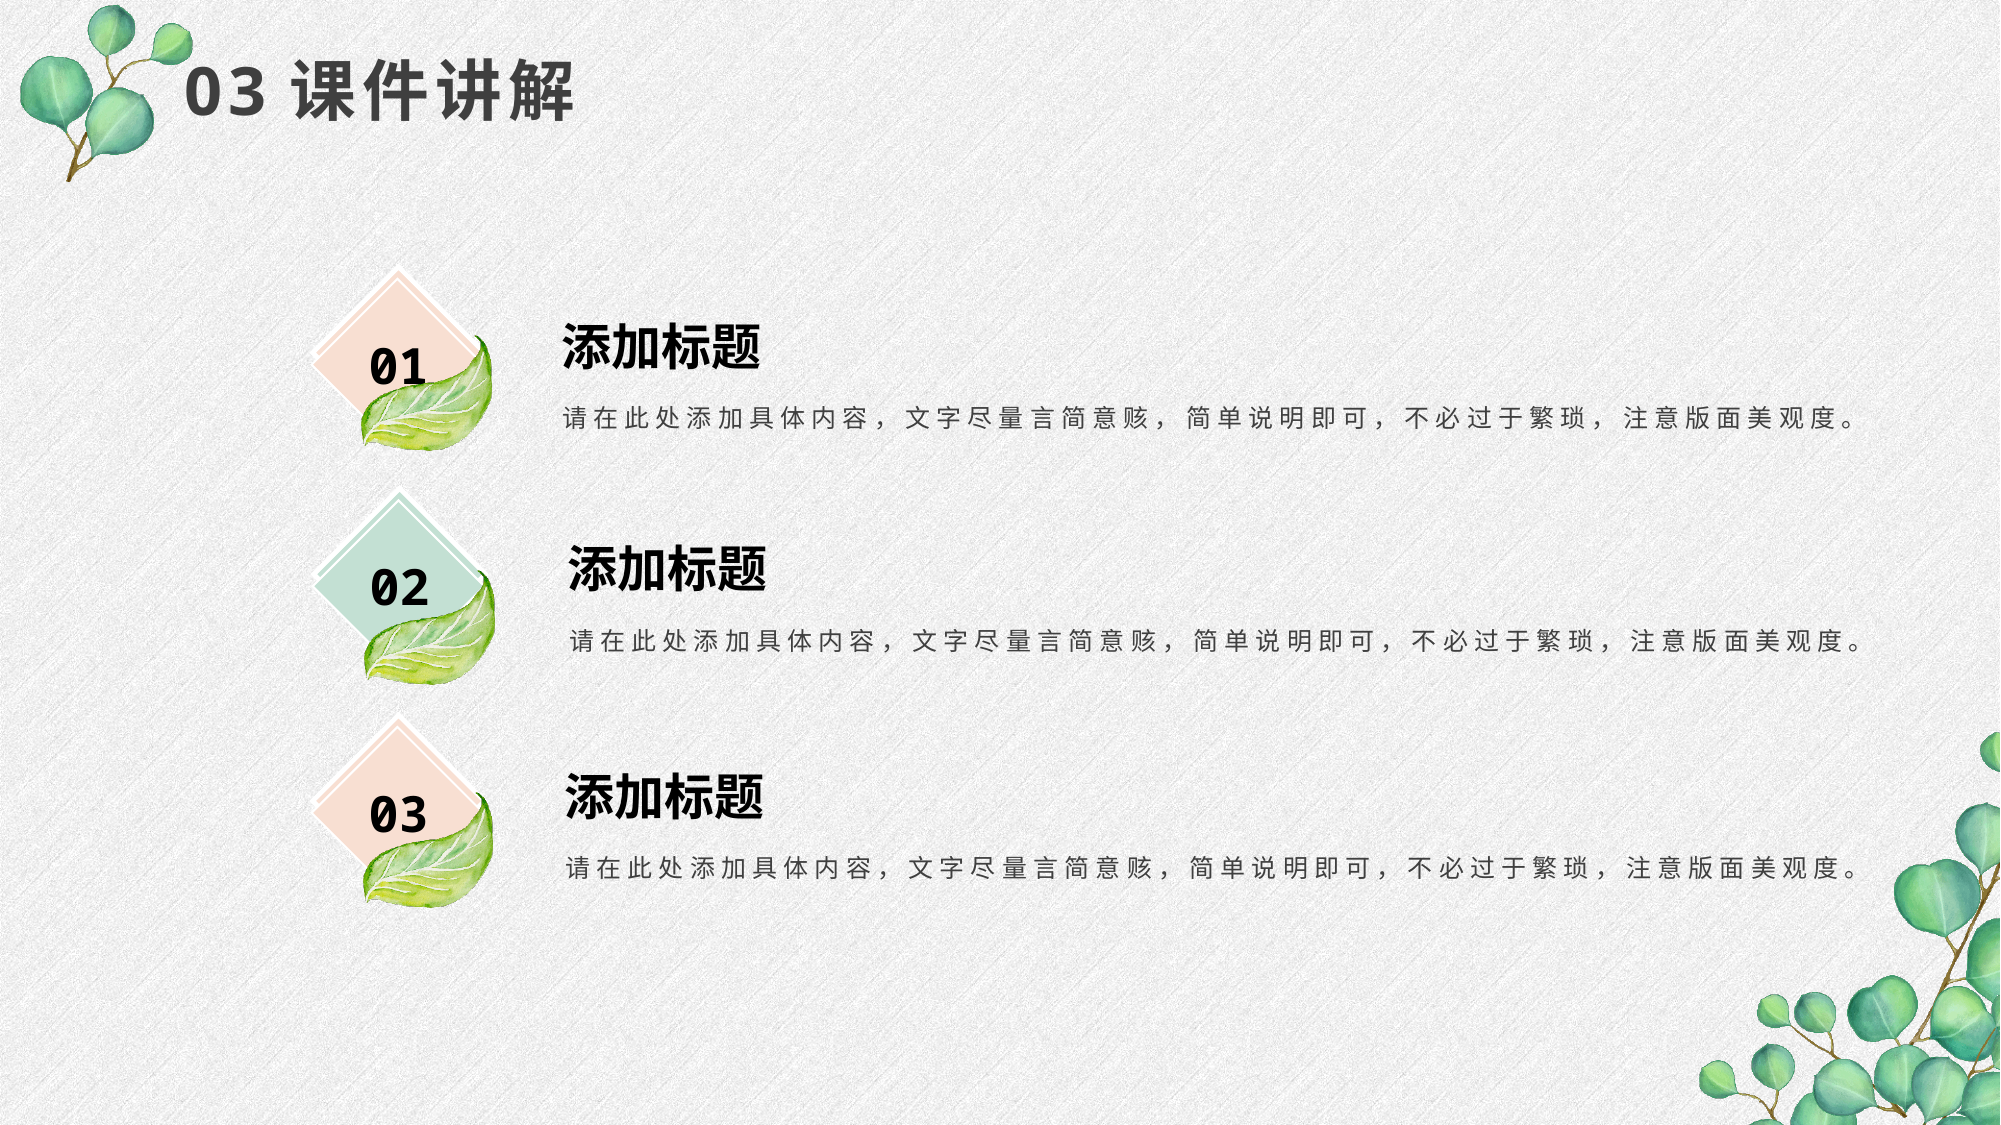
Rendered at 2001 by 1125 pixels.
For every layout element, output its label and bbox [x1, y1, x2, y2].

text_box [312, 488, 486, 673]
picture [0, 0, 2000, 1125]
text_box [311, 715, 485, 899]
text_box [311, 266, 485, 451]
